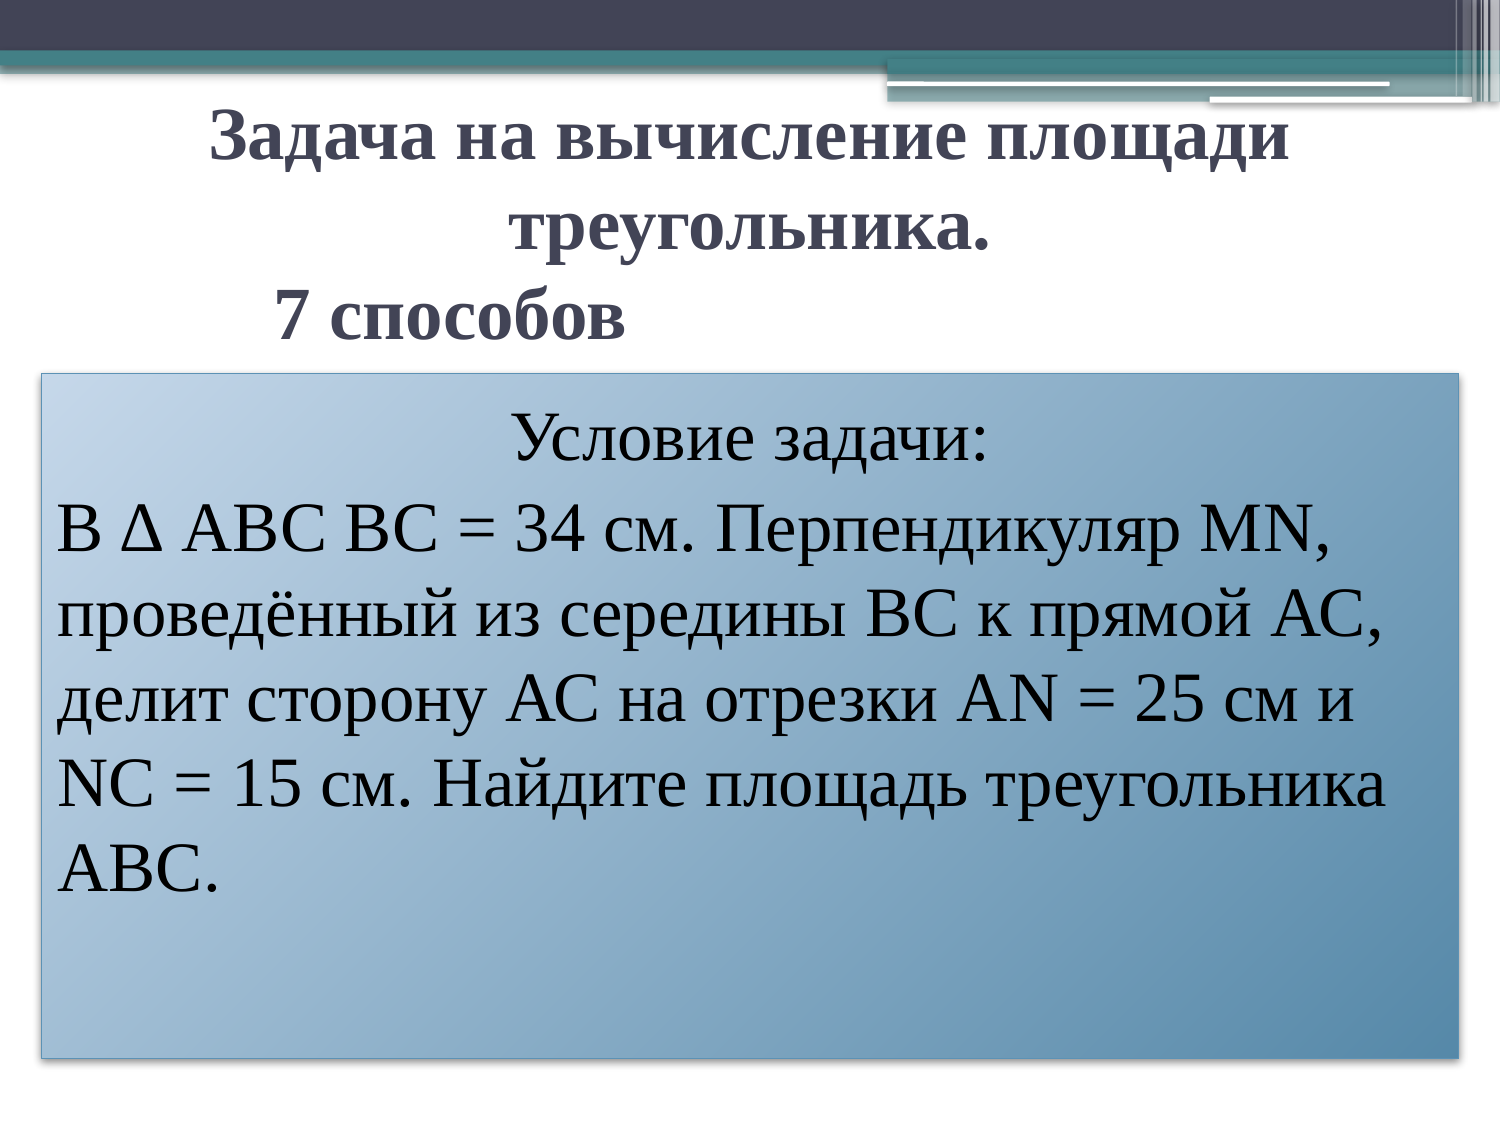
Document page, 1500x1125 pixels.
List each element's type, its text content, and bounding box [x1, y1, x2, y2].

list Условие задачи: В ∆ АВС ВС = 34 см. Перпендикуляр МN, проведённый из середины ВС к прямой АС, делит сторону АС на отрезки АN = 25 см и NC = 15 cм. Найдите площадь треугольника ABC. [41, 373, 1459, 1059]
title Задача на вычисление площади треугольника. 7 способов [0, 125, 1500, 315]
